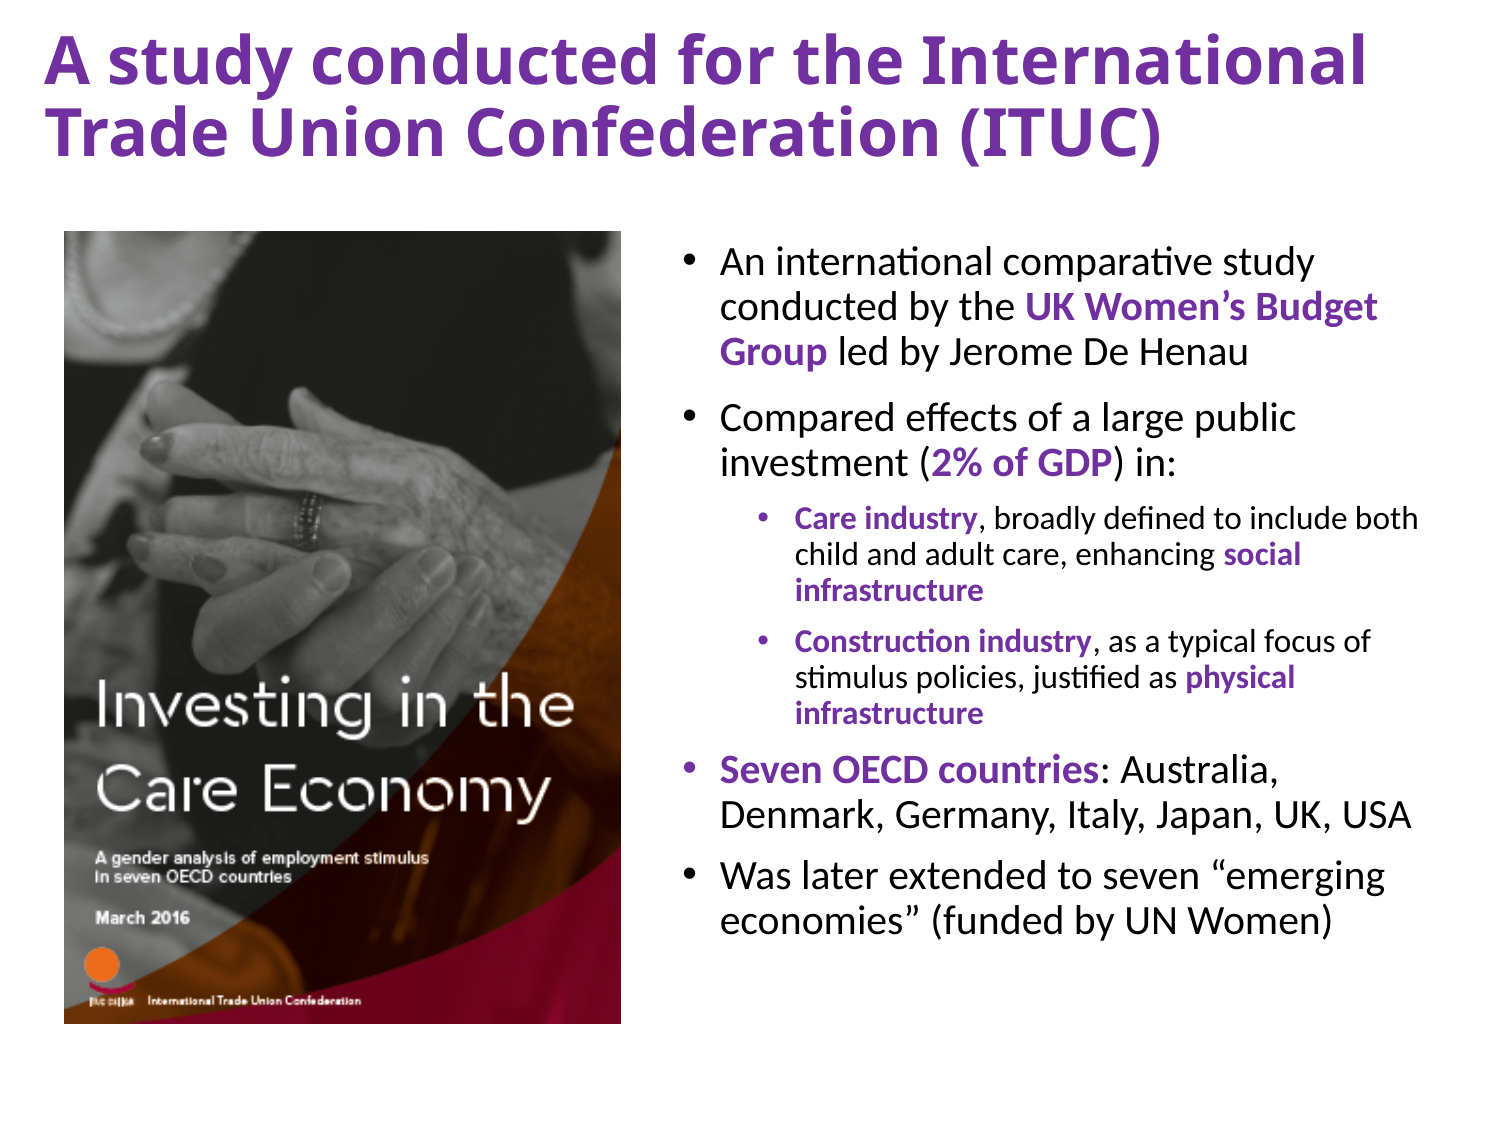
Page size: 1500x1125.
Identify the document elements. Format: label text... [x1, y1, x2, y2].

title A study conducted for the International Trade Union Confederation (ITUC) [29, 0, 1436, 198]
list An international comparative study conducted by the UK Women’s Budget Group led by Jerome De Henau Compared effects of a large public investment (2% of GDP) in: Care industry, broadly defined to include both child and adult care, enhancing social infrastructure Construction industry, as a typical focus of stimulus policies, justified as physical infrastructure Seven OECD countries: Australia, Denmark, Germany, Italy, Japan, UK, USA Was later extended to seven “emerging economies” (funded by UN Women) [667, 231, 1436, 1071]
picture [64, 231, 621, 1024]
